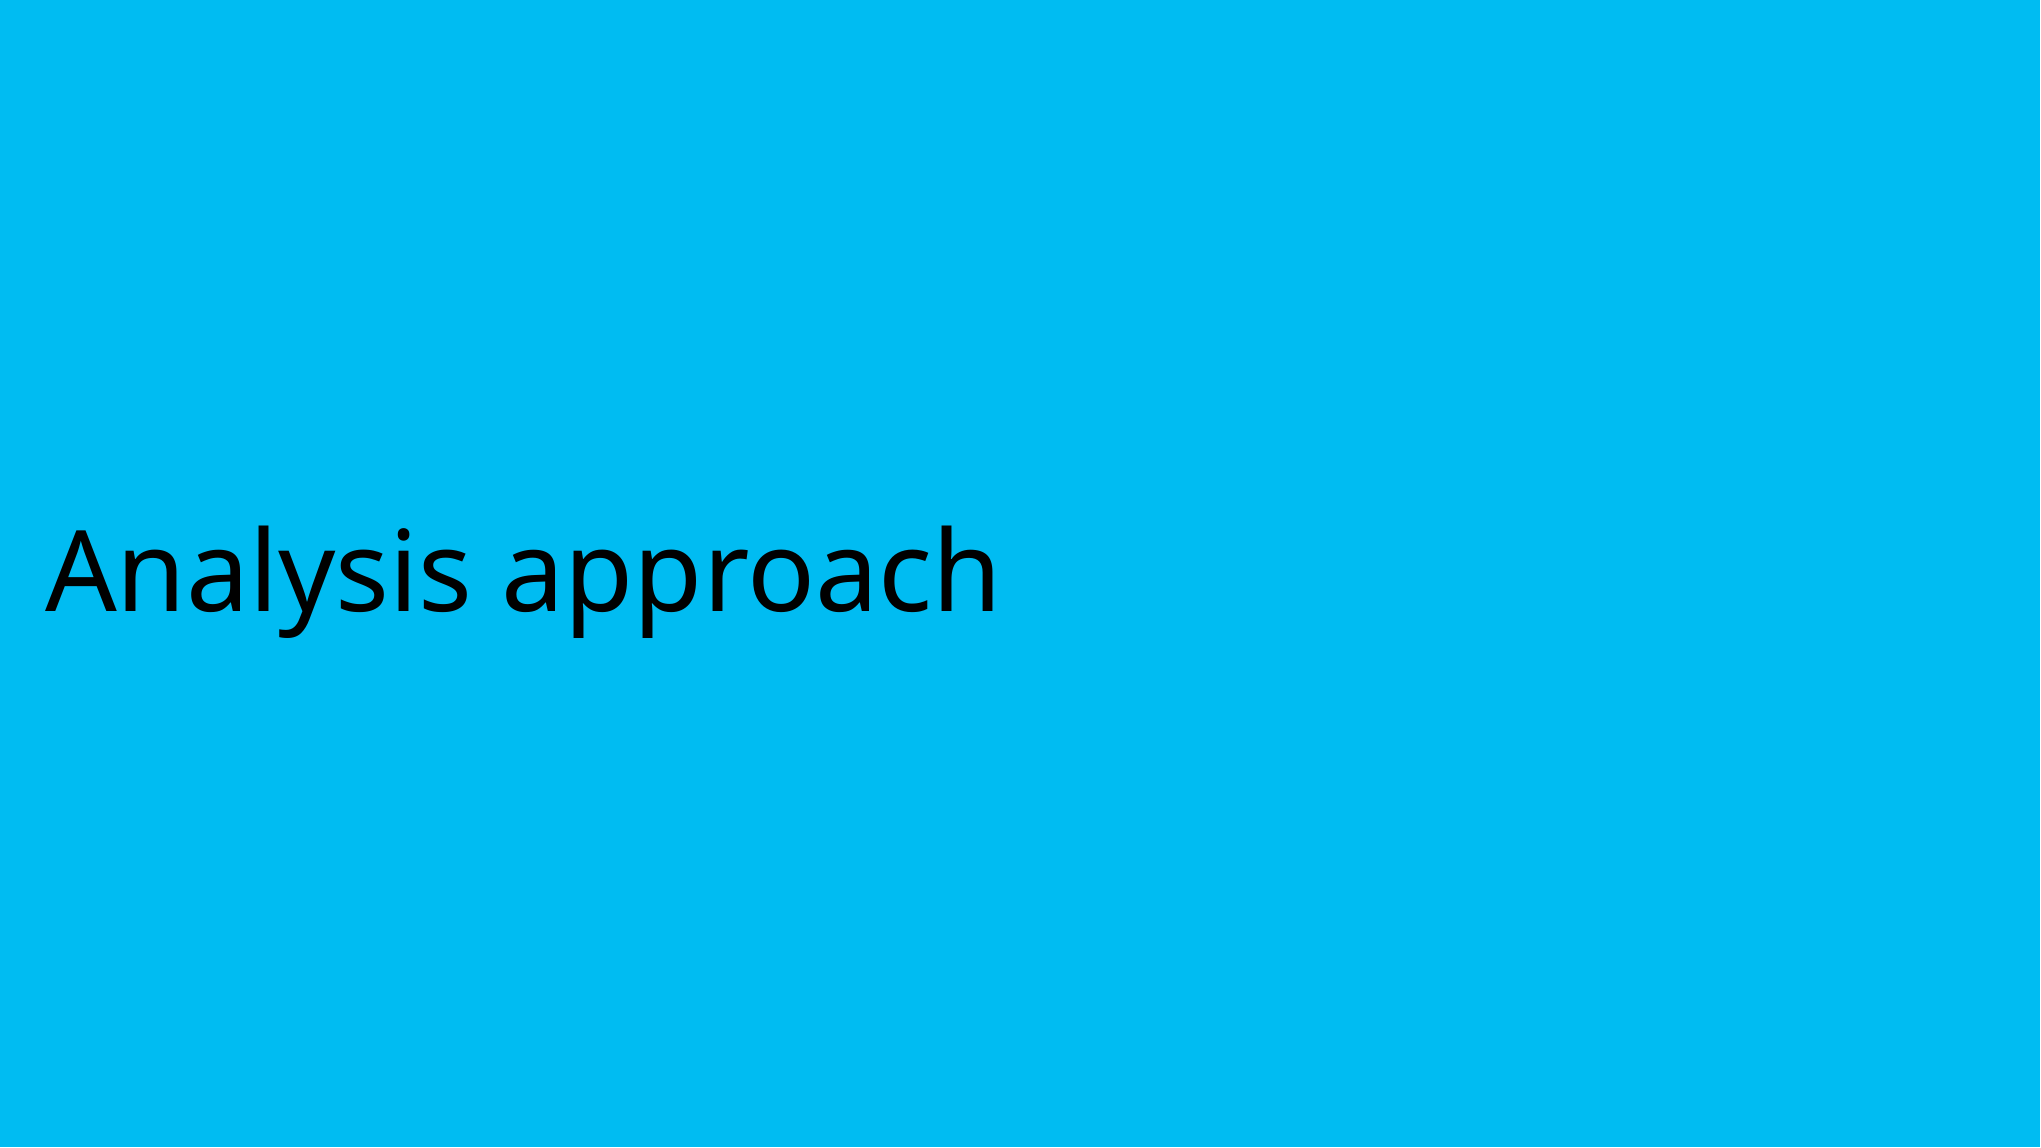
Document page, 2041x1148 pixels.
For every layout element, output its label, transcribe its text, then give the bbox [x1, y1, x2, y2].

title Analysis approach [45, 498, 1996, 649]
